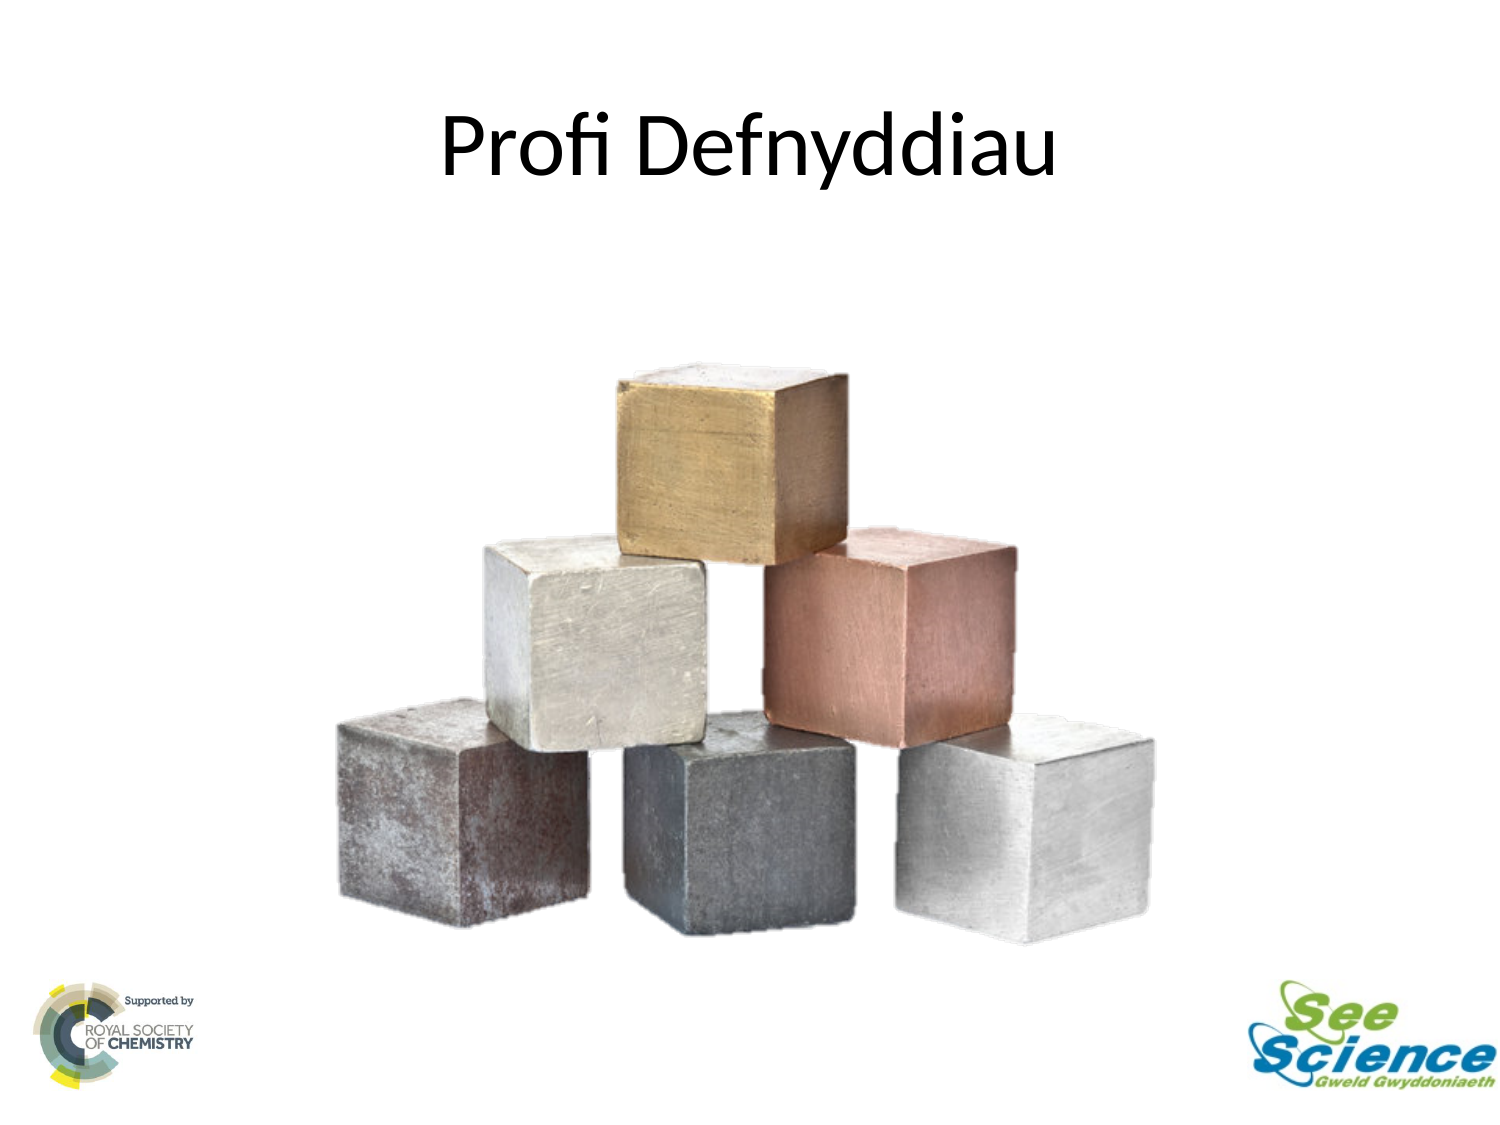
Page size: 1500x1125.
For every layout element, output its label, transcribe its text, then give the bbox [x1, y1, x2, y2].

picture [1, 951, 224, 1119]
picture [234, 318, 1499, 1091]
title Profi Defnyddiau [75, 45, 1425, 233]
